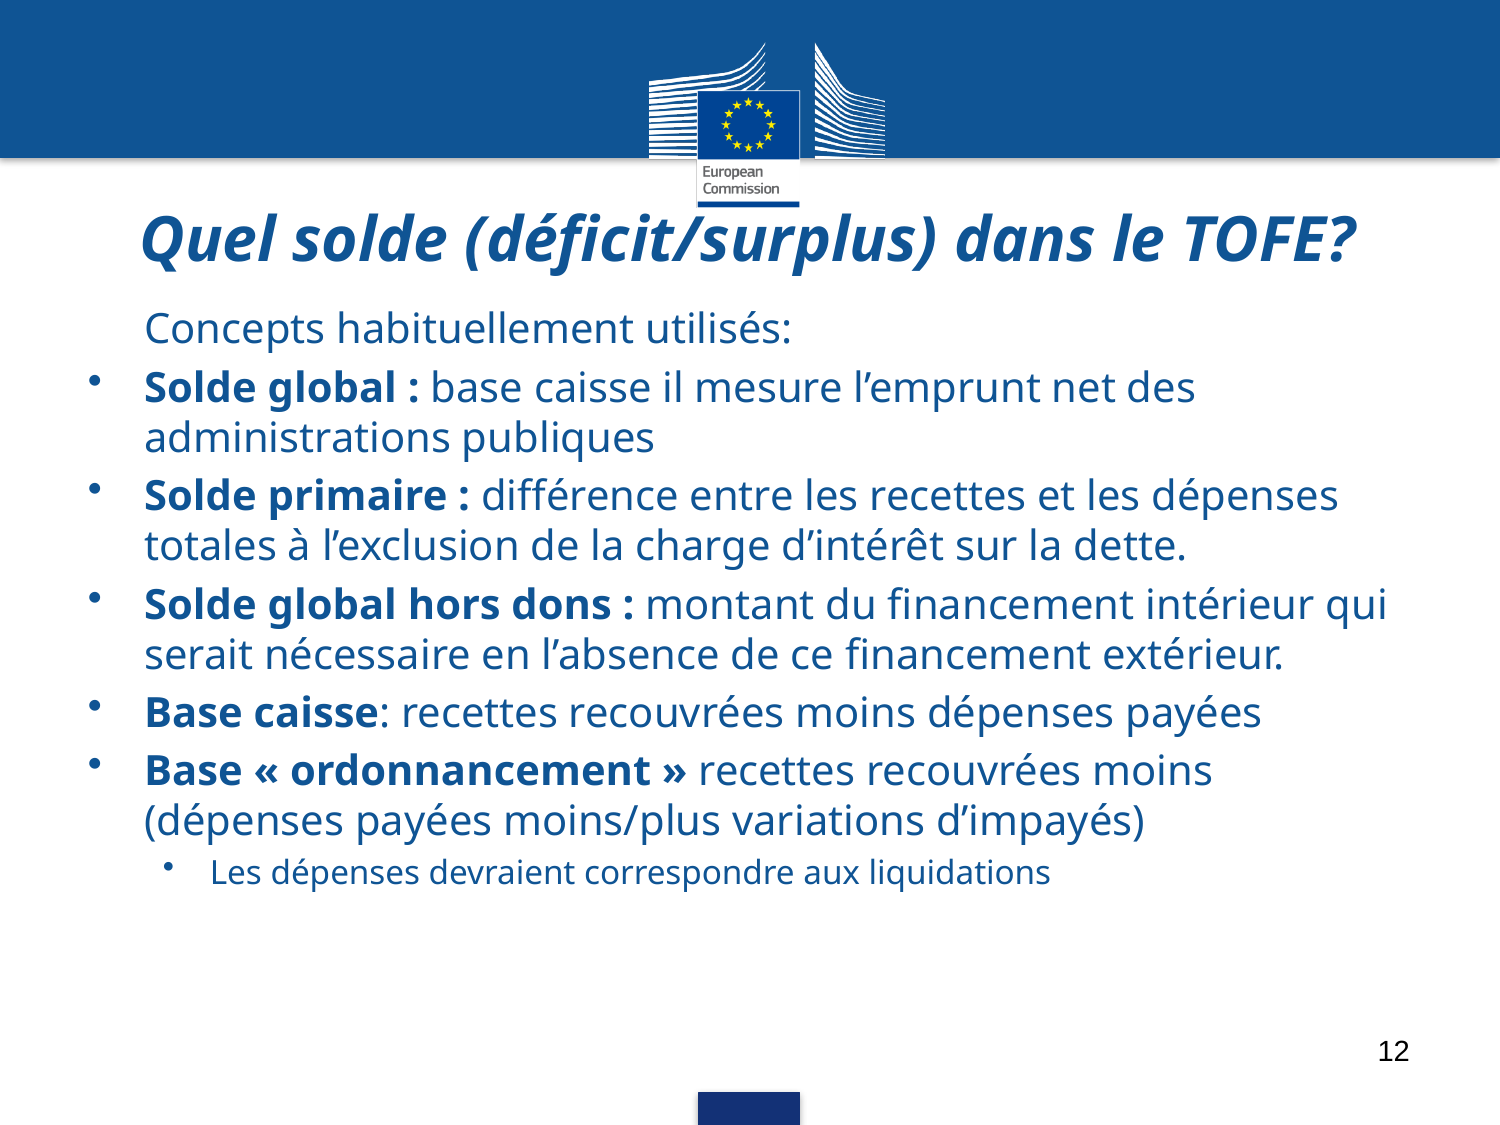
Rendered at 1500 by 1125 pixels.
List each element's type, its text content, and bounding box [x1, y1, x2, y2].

slide_number 12 [1074, 1024, 1426, 1103]
title Quel solde (déficit/surplus) dans le TOFE? [0, 177, 1500, 295]
list Concepts habituellement utilisés: Solde global : base caisse il mesure l’emprunt net des administrations publiques Solde primaire : différence entre les recettes et les dépenses totales à l’exclusion de la charge d’intérêt sur la dette. Solde global hors dons : montant du financement intérieur qui serait nécessaire en l’absence de ce financement extérieur. Base caisse: recettes recouvrées moins dépenses payées Base « ordonnancement » recettes recouvrées moins (dépenses payées moins/plus variations d’impayés) Les dépenses devraient correspondre aux liquidations [72, 295, 1424, 1025]
picture [649, 42, 885, 177]
